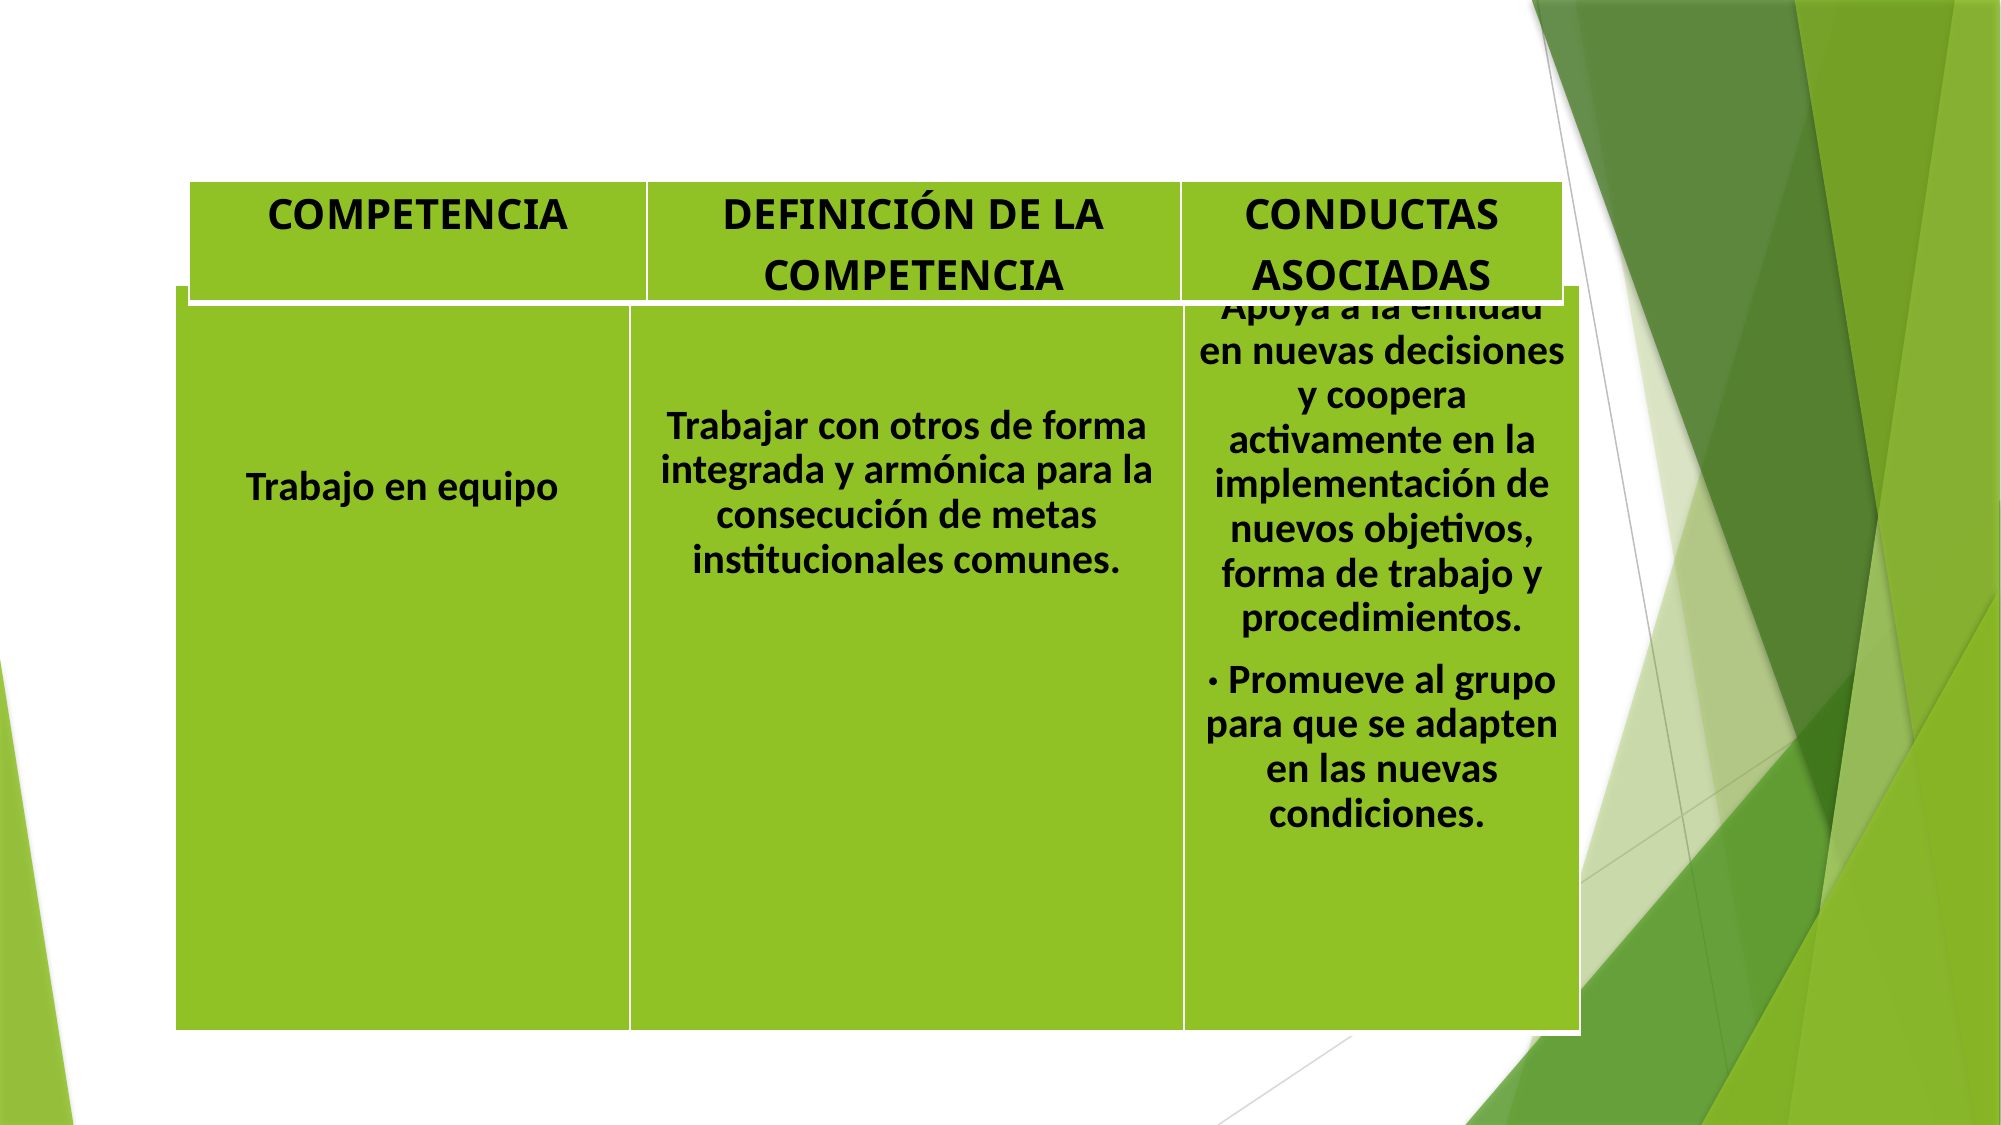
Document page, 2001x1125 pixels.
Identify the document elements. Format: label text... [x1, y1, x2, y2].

table_header DEFINICIÓN DE LA COMPETENCIA [648, 182, 1180, 300]
table_header Trabajar con otros de forma integrada y armónica para la consecución de metas institucionales comunes. [631, 306, 1183, 1030]
table_header COMPETENCIA [190, 182, 646, 300]
table_header Apoya a la entidad en nuevas decisiones y coopera activamente en la implementación de nuevos objetivos, forma de trabajo y procedimientos. · Promueve al grupo para que se adapten en las nuevas condiciones. [1185, 286, 1579, 1030]
table_header Trabajo en equipo [176, 286, 629, 1030]
title [111, 99, 1522, 317]
table_header CONDUCTAS ASOCIADAS [1182, 182, 1562, 300]
